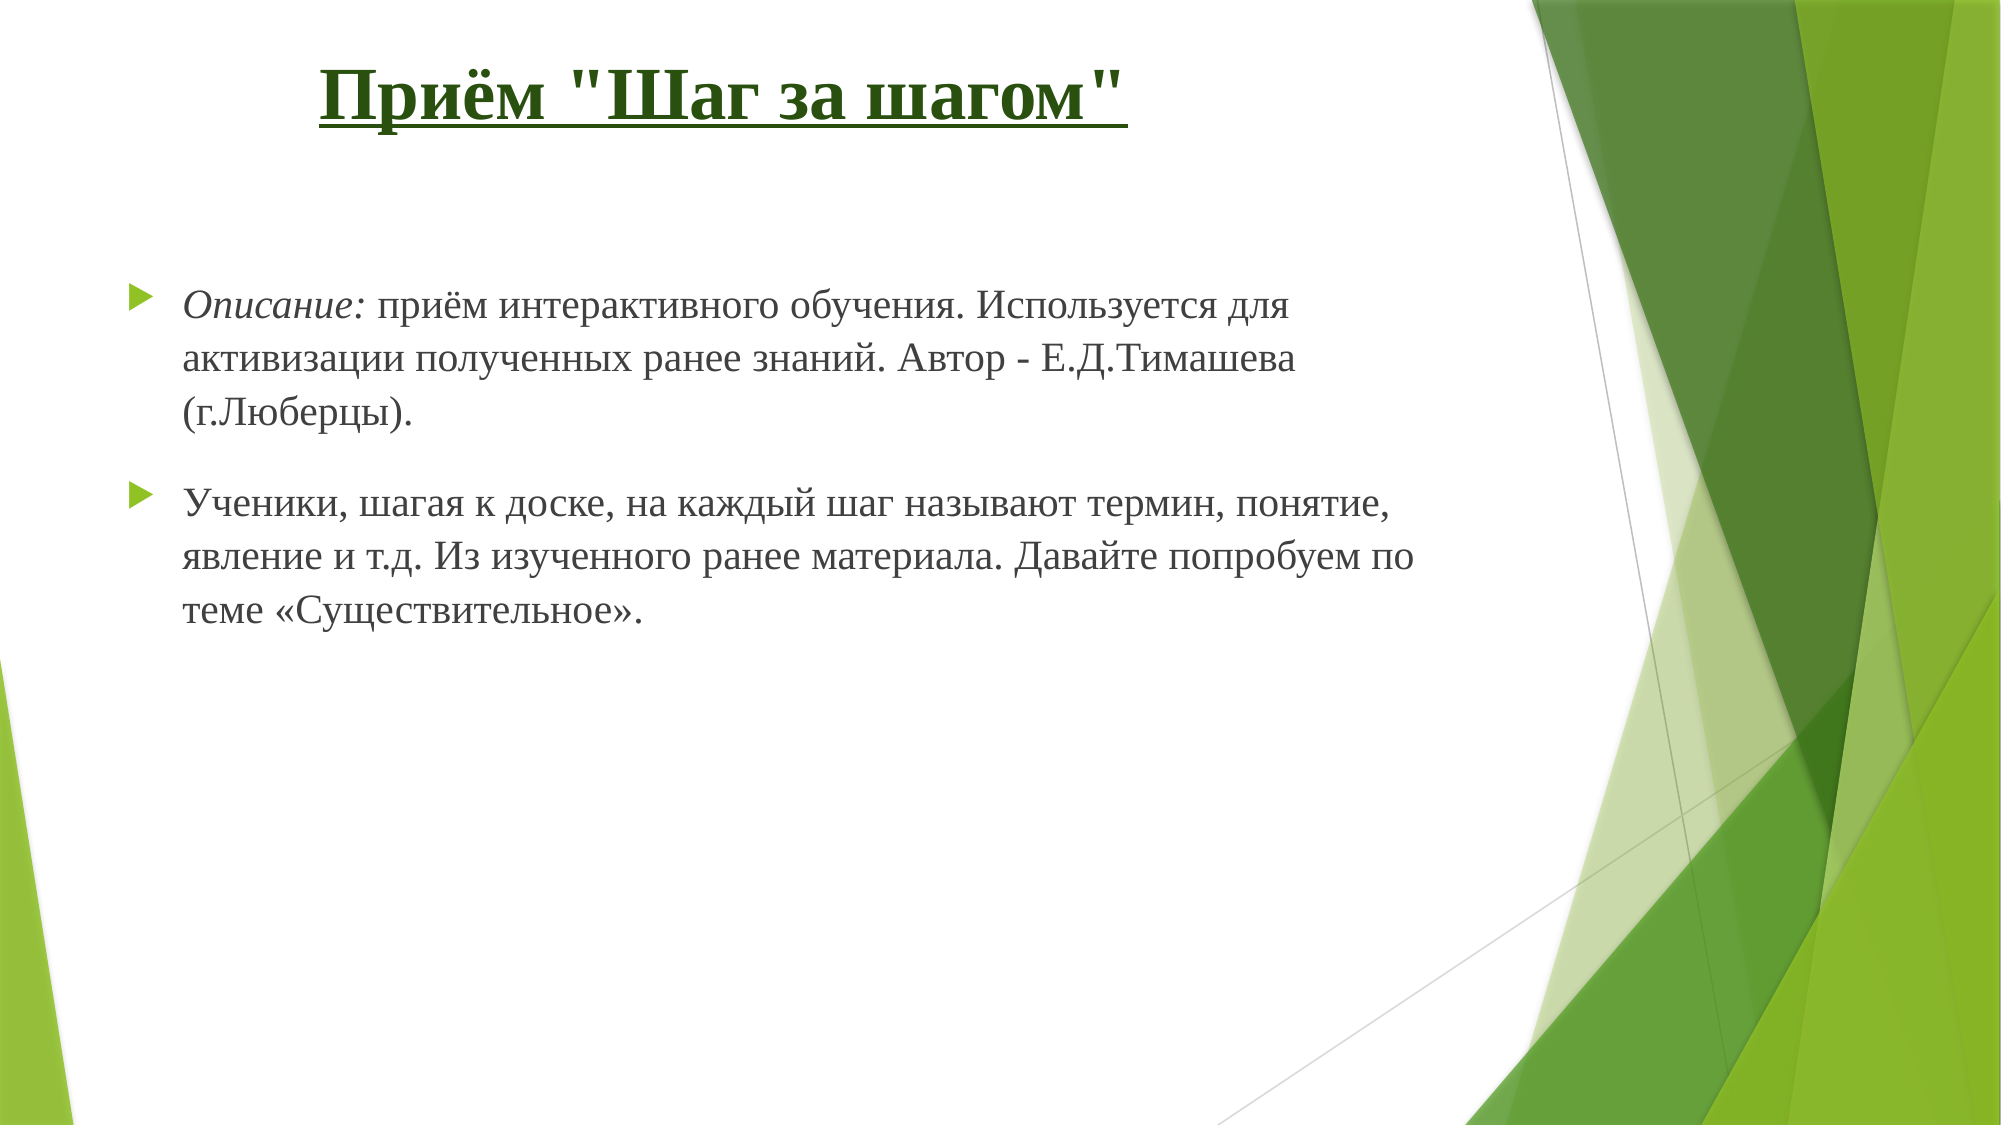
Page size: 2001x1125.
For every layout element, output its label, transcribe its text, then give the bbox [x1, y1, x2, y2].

list Описание: приём интерактивного обучения. Используется для активизации полученных ранее знаний. Автор - Е.Д.Тимашева (г.Люберцы). Ученики, шагая к доске, на каждый шаг называют термин, понятие, явление и т.д. Из изученного ранее материала. Давайте попробуем по теме «Существительное». [111, 265, 1522, 992]
title Приём "Шаг за шагом" [304, 30, 1715, 248]
